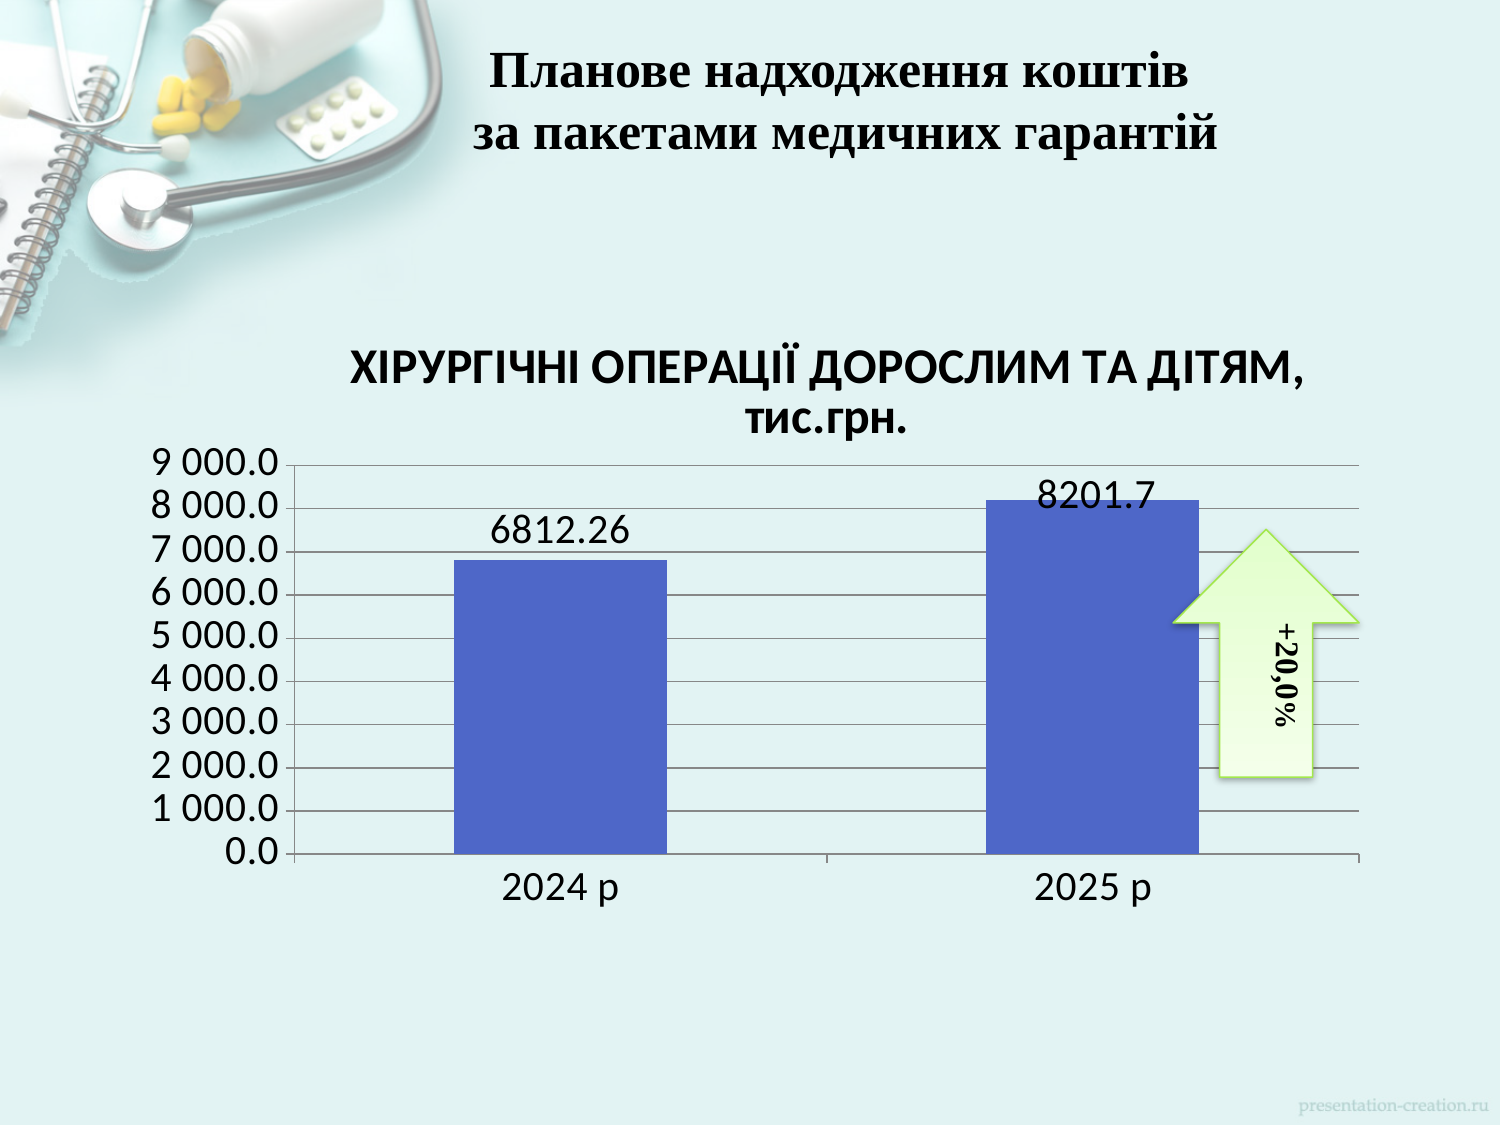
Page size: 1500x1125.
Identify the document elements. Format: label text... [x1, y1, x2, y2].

chart [48, 330, 1367, 987]
text_box Планове надходження коштів за пакетами медичних гарантій [324, 45, 1368, 150]
